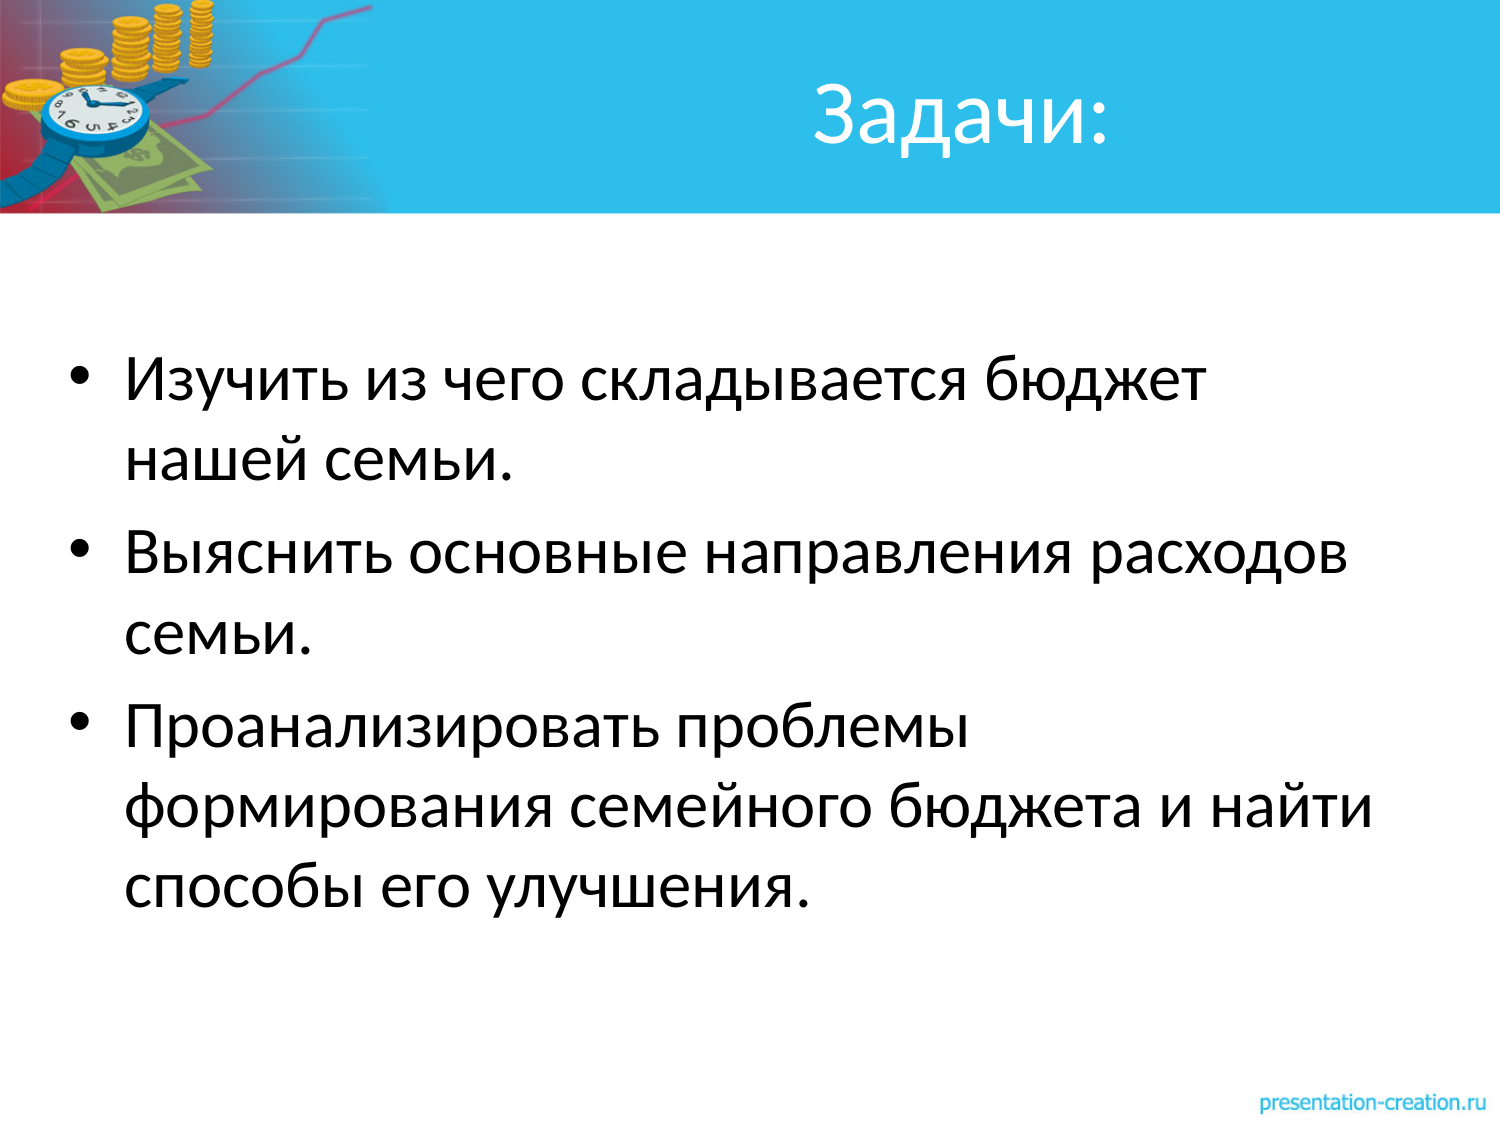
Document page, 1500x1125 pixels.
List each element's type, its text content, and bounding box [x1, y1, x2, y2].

title Задачи: [442, 0, 1483, 219]
picture [0, 0, 1500, 1125]
list Изучить из чего складывается бюджет нашей семьи. Выяснить основные направления расходов семьи. Проанализировать проблемы формирования семейного бюджета и найти способы его улучшения. [53, 326, 1412, 1035]
